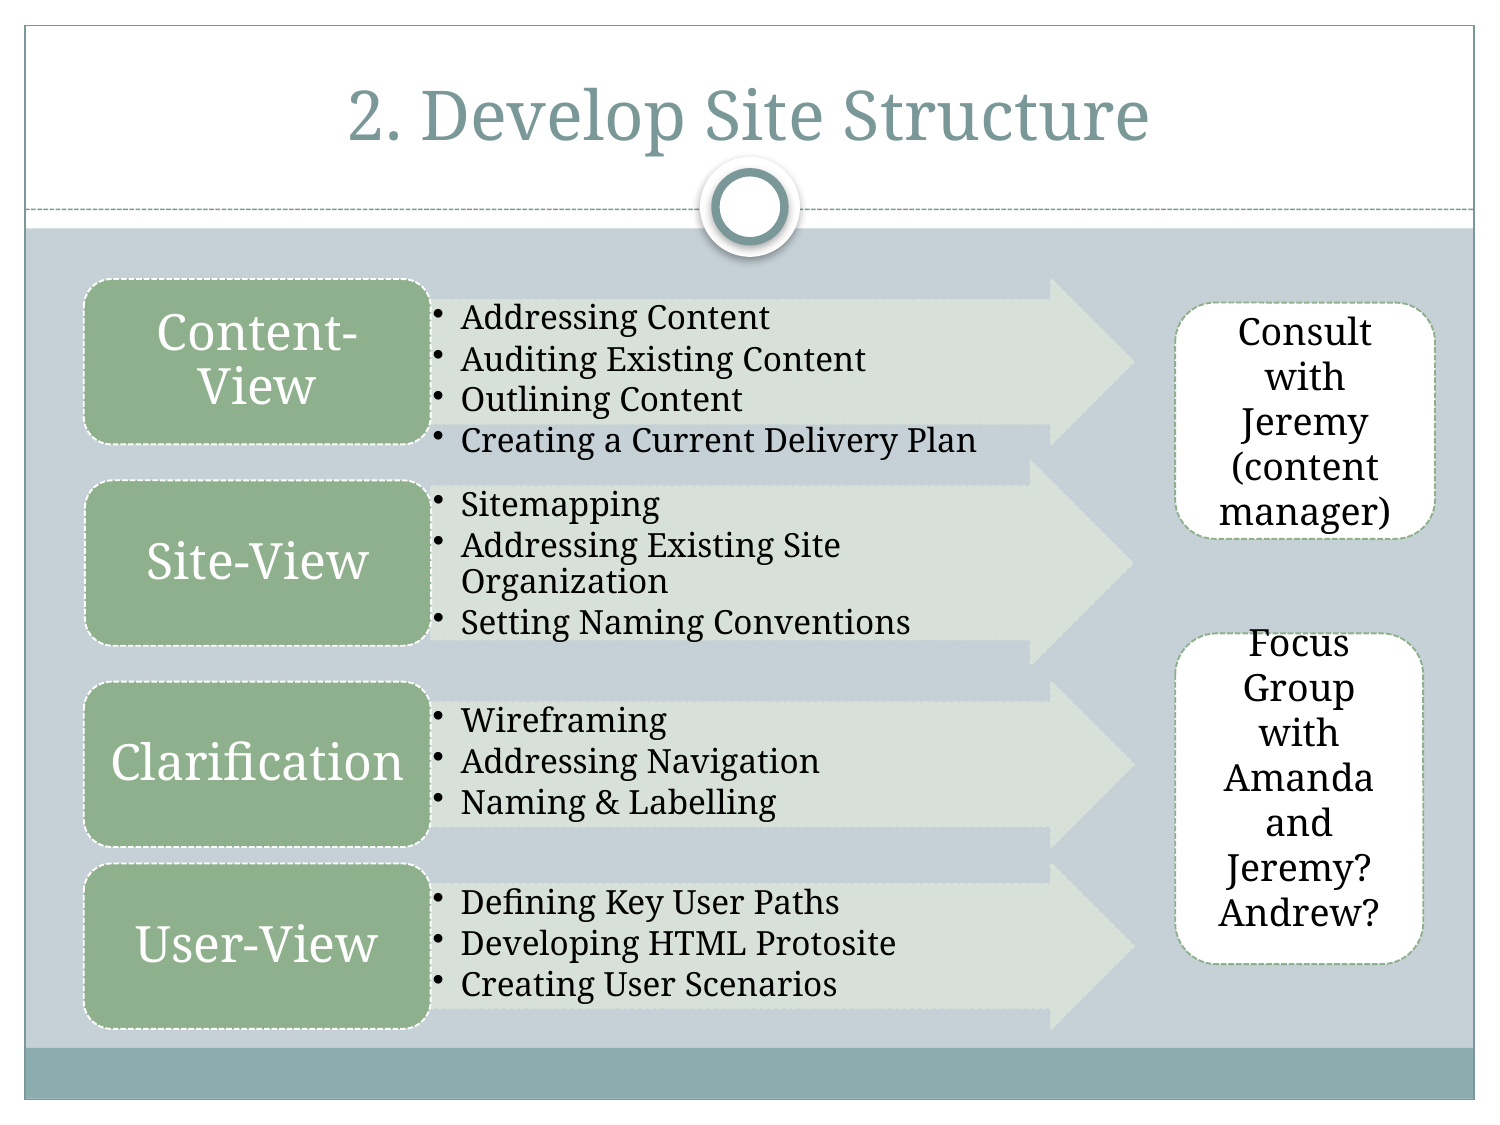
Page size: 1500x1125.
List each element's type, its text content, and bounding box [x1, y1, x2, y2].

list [0, 278, 1307, 1030]
text_box Consult with Jeremy (content manager) [1312, 301, 1436, 540]
text_box Focus Group with Amanda and Jeremy? Andrew? [1312, 632, 1425, 966]
title 2. Develop Site Structure [49, 37, 1450, 162]
